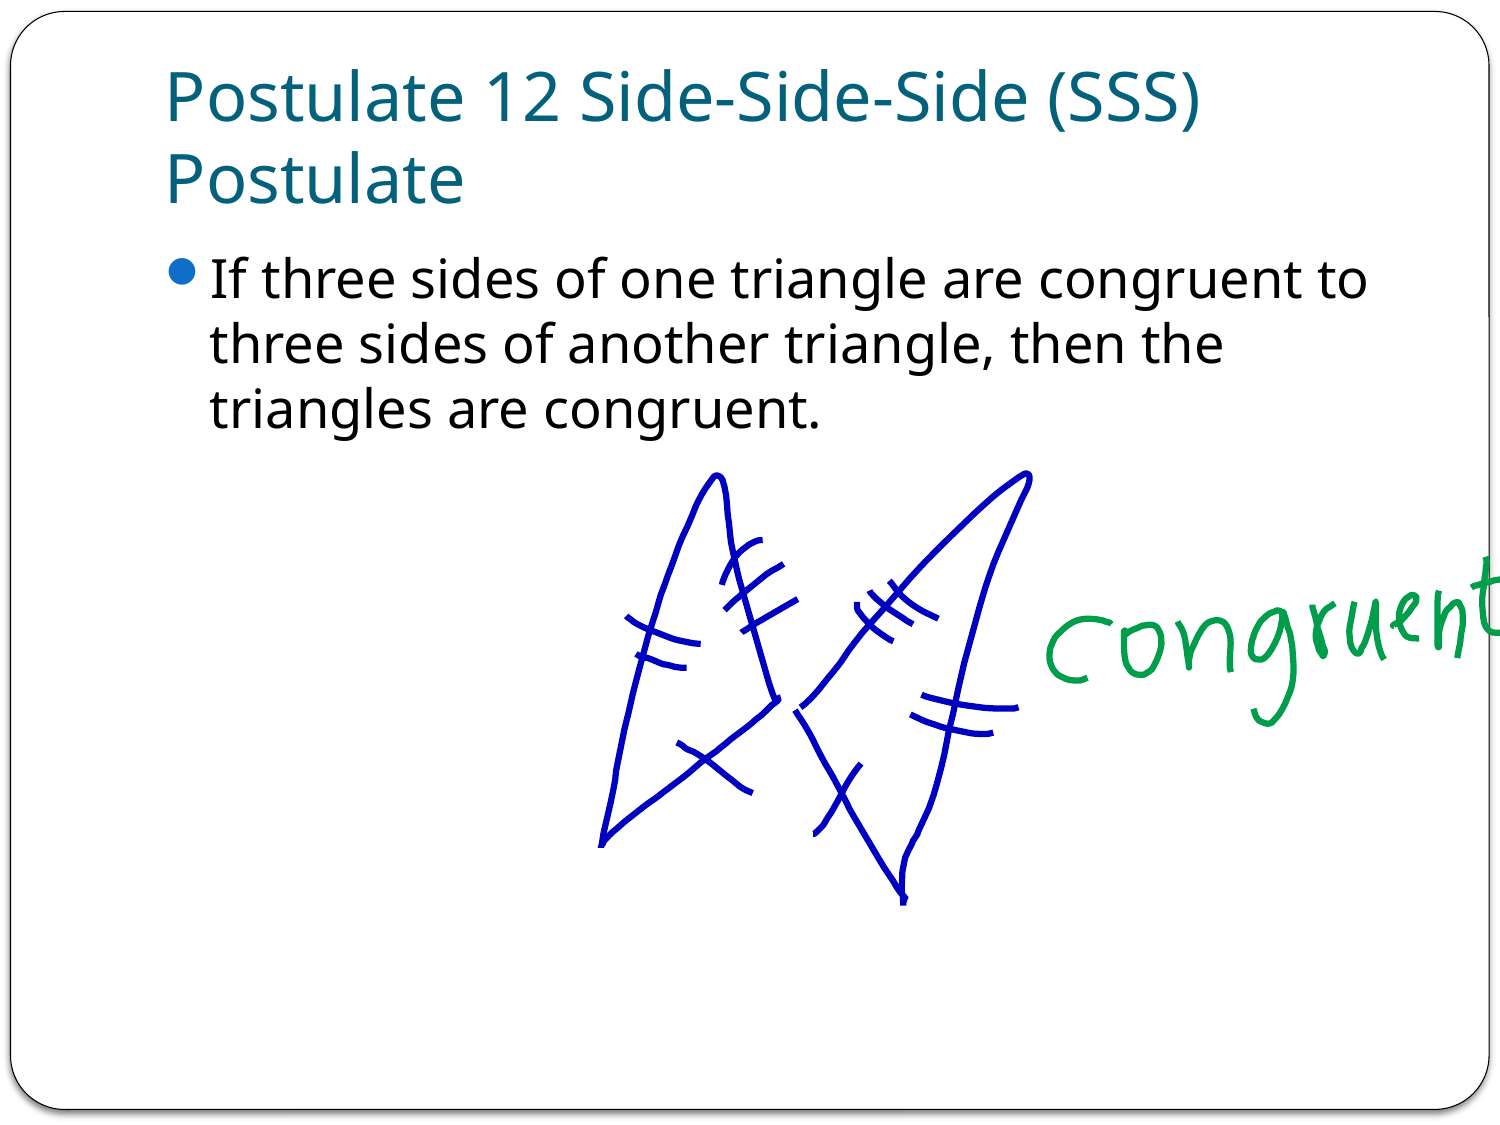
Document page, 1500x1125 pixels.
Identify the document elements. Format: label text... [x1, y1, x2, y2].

text_box [625, 615, 701, 645]
text_box [601, 474, 777, 843]
text_box [705, 696, 782, 759]
text_box [1348, 600, 1385, 660]
text_box [813, 763, 862, 835]
text_box [921, 693, 1019, 710]
text_box [1436, 590, 1464, 659]
text_box [1483, 556, 1496, 582]
text_box [1048, 618, 1112, 682]
list If three sides of one triangle are congruent to three sides of another triangle, then the triangles are congruent. [150, 237, 1425, 988]
text_box [842, 793, 881, 864]
text_box [888, 580, 939, 620]
text_box [635, 653, 687, 669]
text_box [724, 563, 785, 611]
text_box [794, 709, 842, 793]
text_box [800, 472, 1031, 906]
text_box [1392, 594, 1420, 640]
text_box [909, 713, 994, 735]
text_box [868, 590, 914, 625]
text_box [856, 601, 894, 642]
text_box [1176, 619, 1232, 673]
text_box [741, 598, 799, 634]
text_box [721, 539, 763, 586]
text_box [676, 741, 754, 794]
title Postulate 12 Side-Side-Side (SSS) Postulate [150, 45, 1425, 233]
text_box [601, 760, 704, 846]
text_box [1311, 602, 1336, 657]
text_box [1250, 609, 1295, 725]
text_box [1470, 578, 1500, 589]
text_box [1123, 623, 1163, 676]
text_box [1481, 582, 1500, 634]
